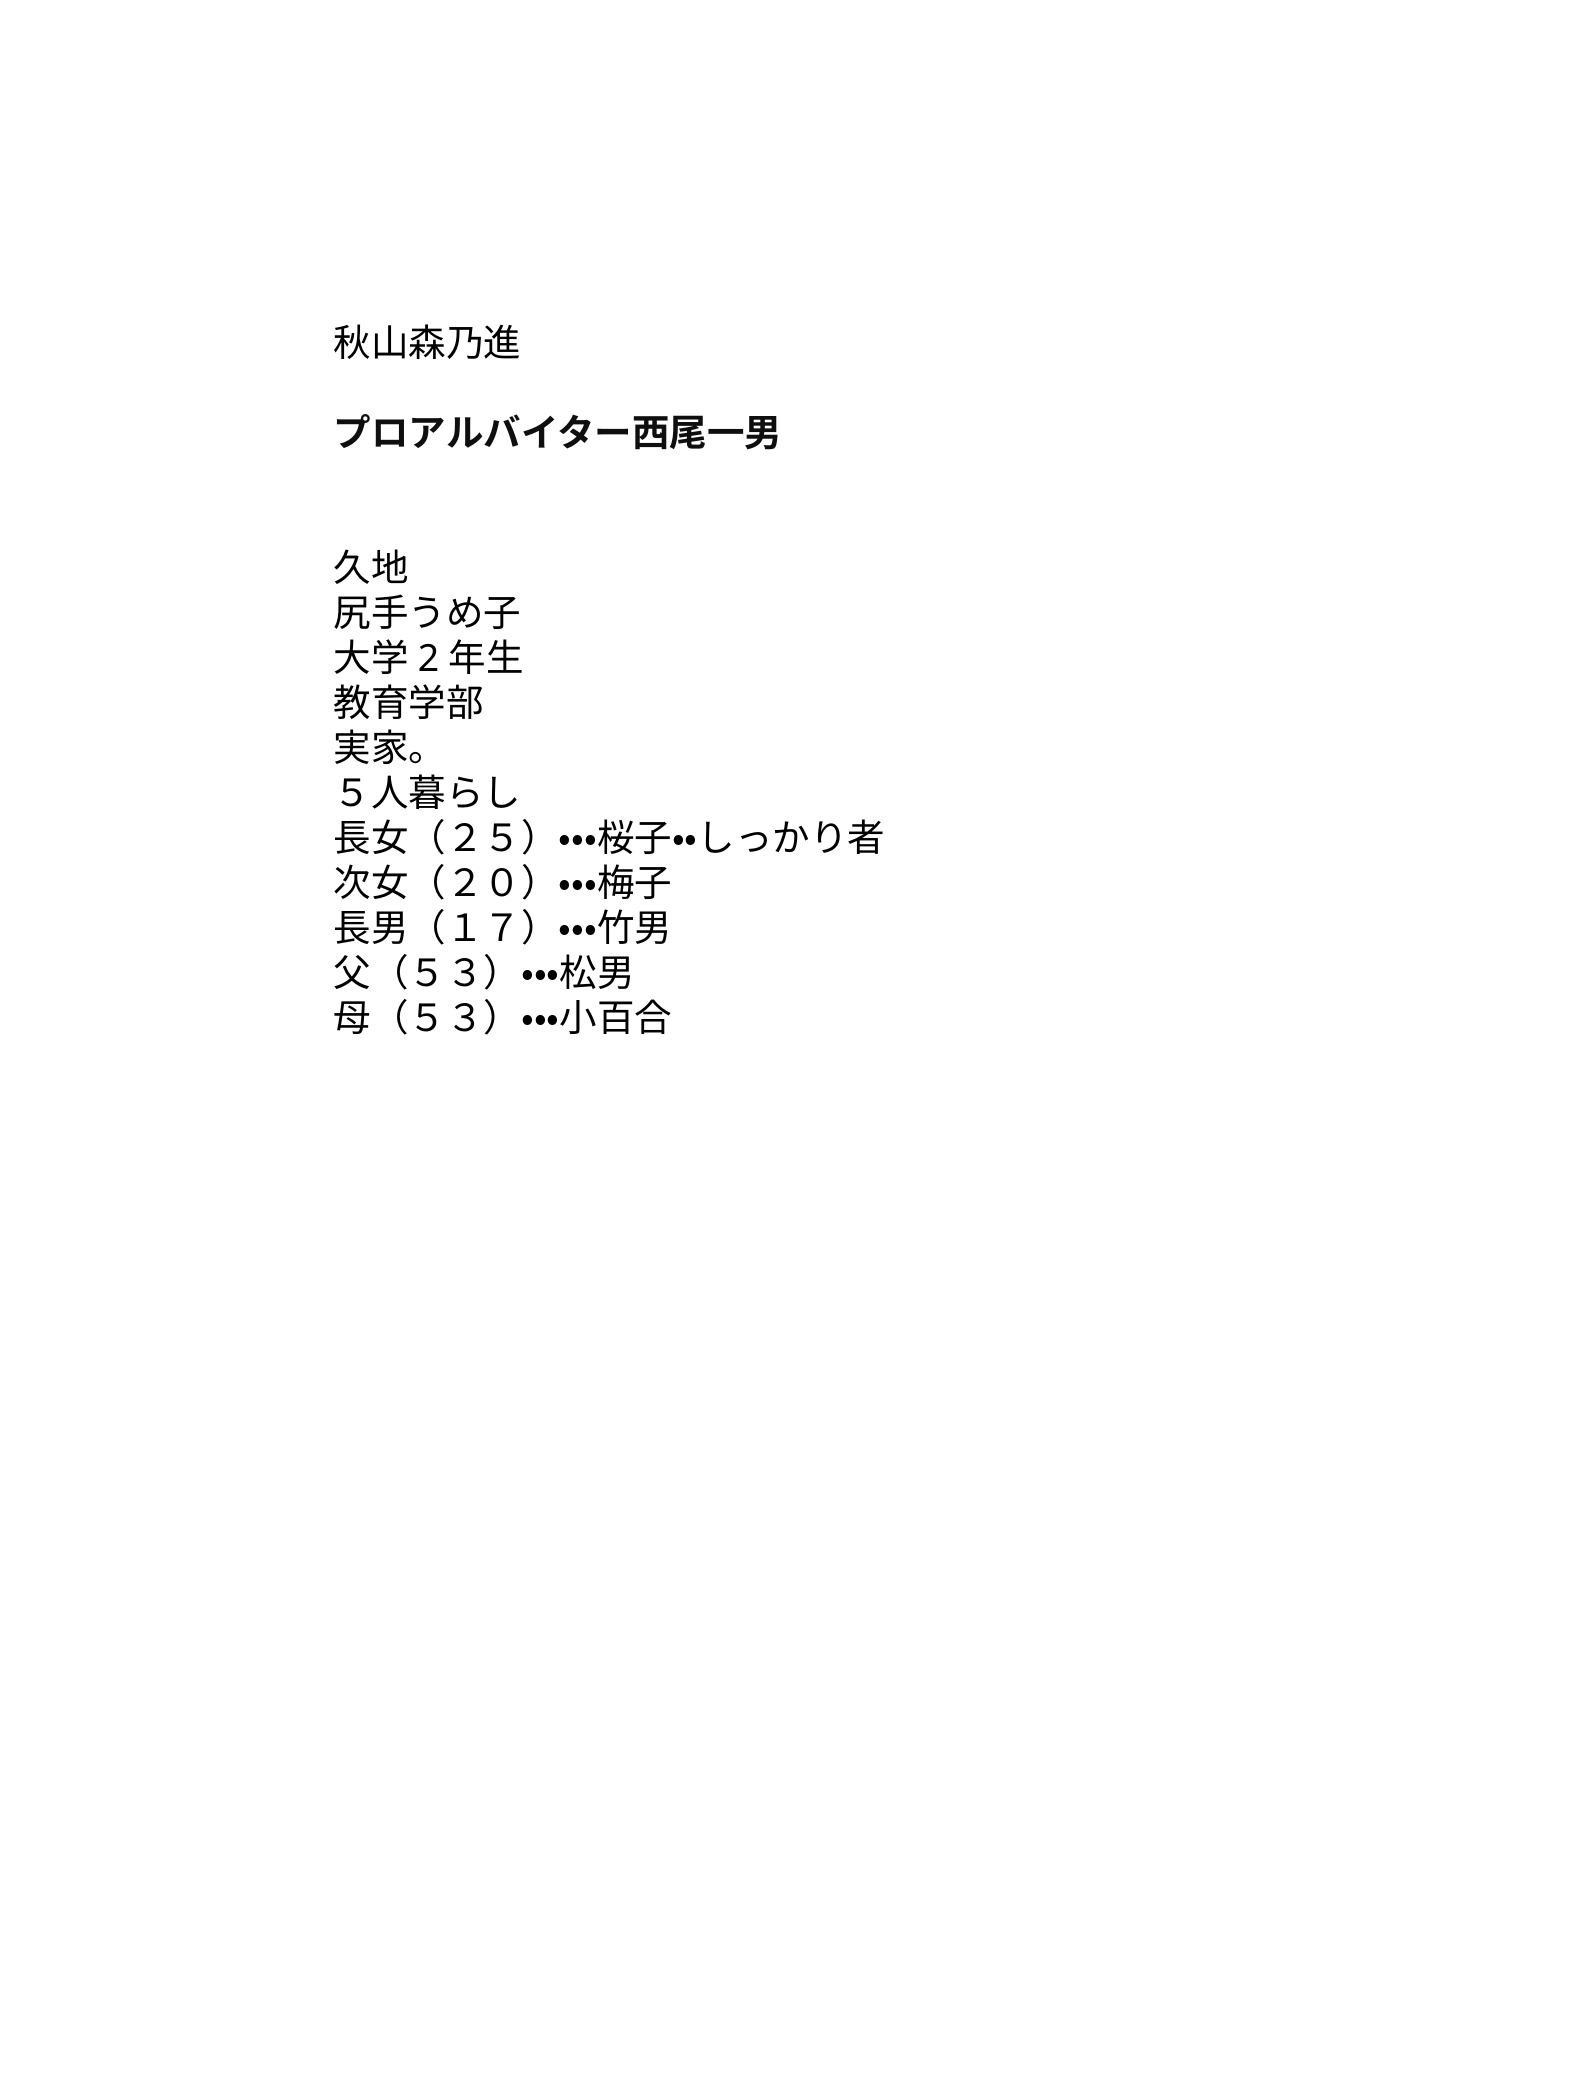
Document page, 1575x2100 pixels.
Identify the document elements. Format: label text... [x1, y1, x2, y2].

text_box 秋山森乃進 プロアルバイター西尾一男 久地 尻手うめ子 大学2年生 教育学部 実家。 ５人暮らし 長女（２５）・・・桜子・・しっかり者 次女（２０）・・・梅子 長男（１７）・・・竹男 父（５３）・・・松男 母（５３）・・・小百合 [319, 311, 901, 1137]
